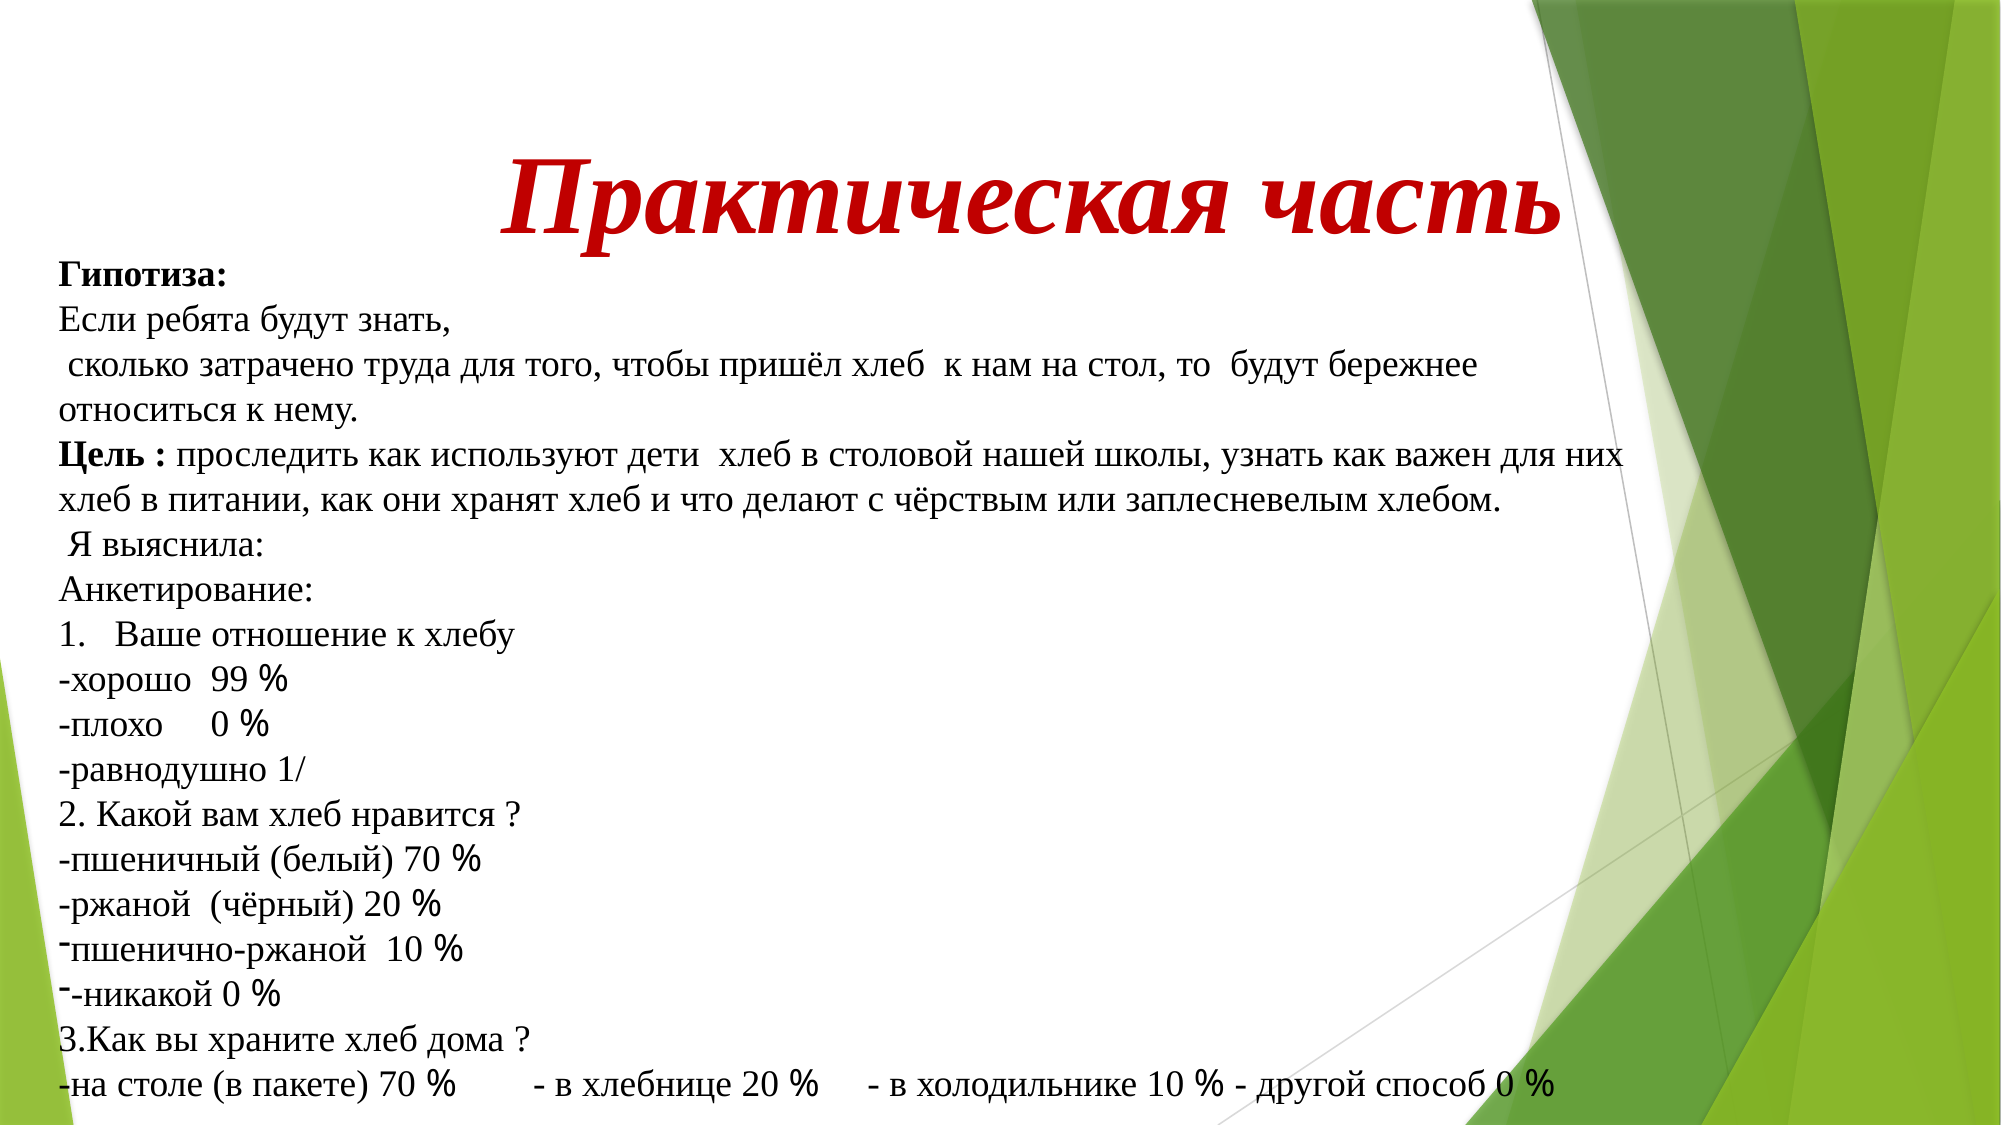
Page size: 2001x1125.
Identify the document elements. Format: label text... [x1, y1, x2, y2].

text_box Гипотиза: Если ребята будут знать, сколько затрачено труда для того, чтобы пришёл хлеб к нам на стол, то будут бережнее относиться к нему. Цель : проследить как используют дети хлеб в столовой нашей школы, узнать как важен для них хлеб в питании, как они хранят хлеб и что делают с чёрствым или заплесневелым хлебом. Я выяснила: Анкетирование: Ваше отношение к хлебу -хорошо 99 % -плохо 0 % -равнодушно 1/ 2. Какой вам хлеб нравится ? -пшеничный (белый) 70 % -ржаной (чёрный) 20 % пшенично-ржаной 10 % -никакой 0 % 3.Как вы храните хлеб дома ? -на столе (в пакете) 70 % - в хлебнице 20 % - в холодильнике 10 % - другой способ 0 % [43, 241, 1672, 1125]
text_box Практическая часть [486, 113, 1728, 264]
